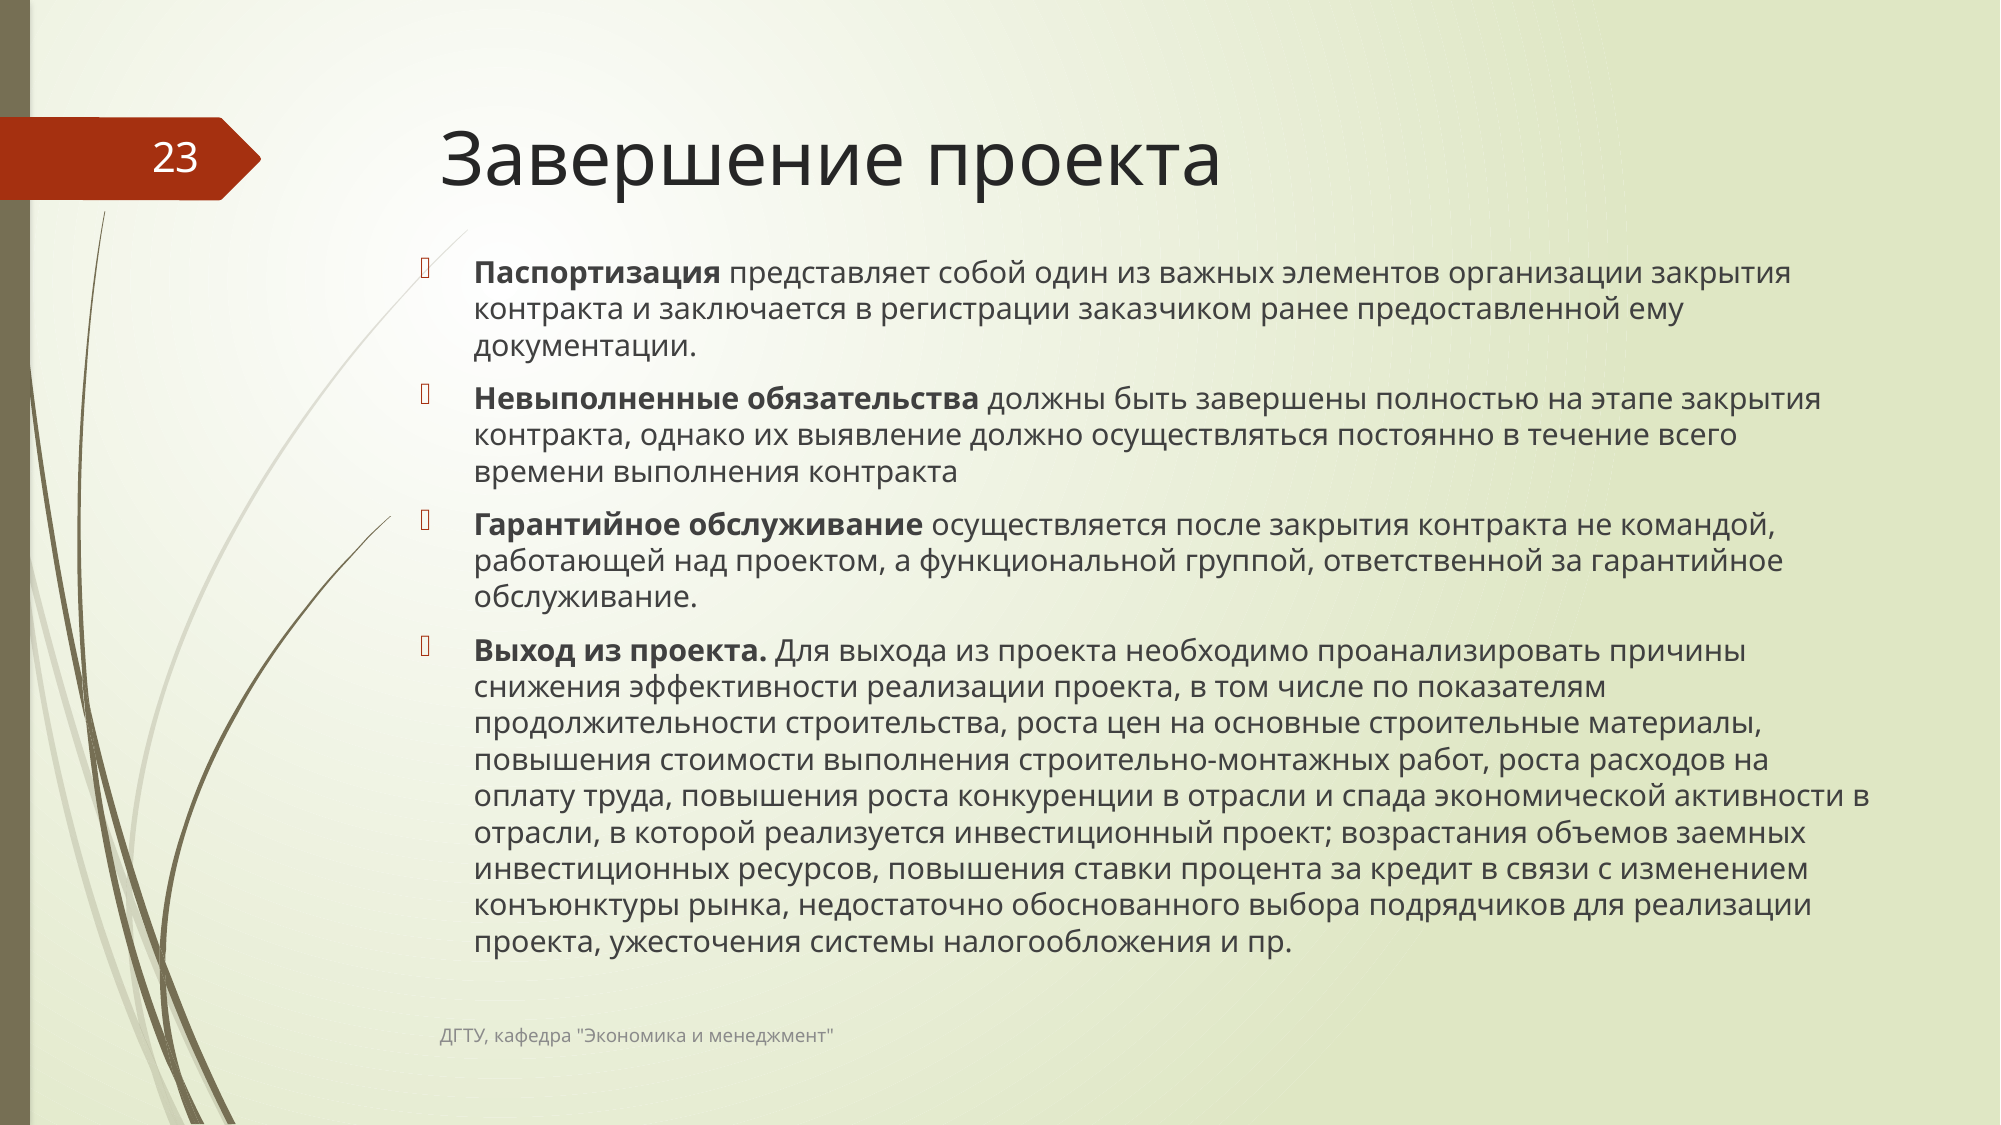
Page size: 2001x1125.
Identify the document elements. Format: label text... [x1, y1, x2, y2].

title Завершение проекта [425, 102, 1888, 245]
list Паспортизация представляет собой один из важных элементов ор­ганизации закрытия контракта и заключается в регистрации заказ­чиком ранее предоставленной ему документации. Невыполненные обязательства должны быть завершены полностью на этапе закрытия контракта, однако их выявление должно осуществ­ляться постоянно в течение всего времени выполнения контракта Гарантийное обслуживание осуществляется после закрытия конт­ракта не командой, работающей над проектом, а функциональной группой, ответственной за гарантийное обслуживание. Выход из проекта. Для выхода из проекта необходимо проанали­зировать причины снижения эффективности реализации проекта, в том числе по показателям продолжительности строительства, роста цен на основные строительные материалы, повышения стоимости выполнения строительно-монтажных работ, роста расходов на оплату труда, повышения роста конкуренции в отрасли и спада эко­номической активности в отрасли, в которой реализуется инвести­ционный проект; возрастания объемов заемных инвестиционных ресурсов, повышения ставки процента за кредит в связи с измене­нием конъюнктуры рынка, недостаточно обоснованного выбора под­рядчиков для реализации проекта, ужесточения системы налогооб­ложения и пр. [405, 245, 1888, 970]
footer ДГТУ, кафедра "Экономика и менеджмент" [424, 1006, 1675, 1067]
slide_number 23 [87, 129, 216, 190]
